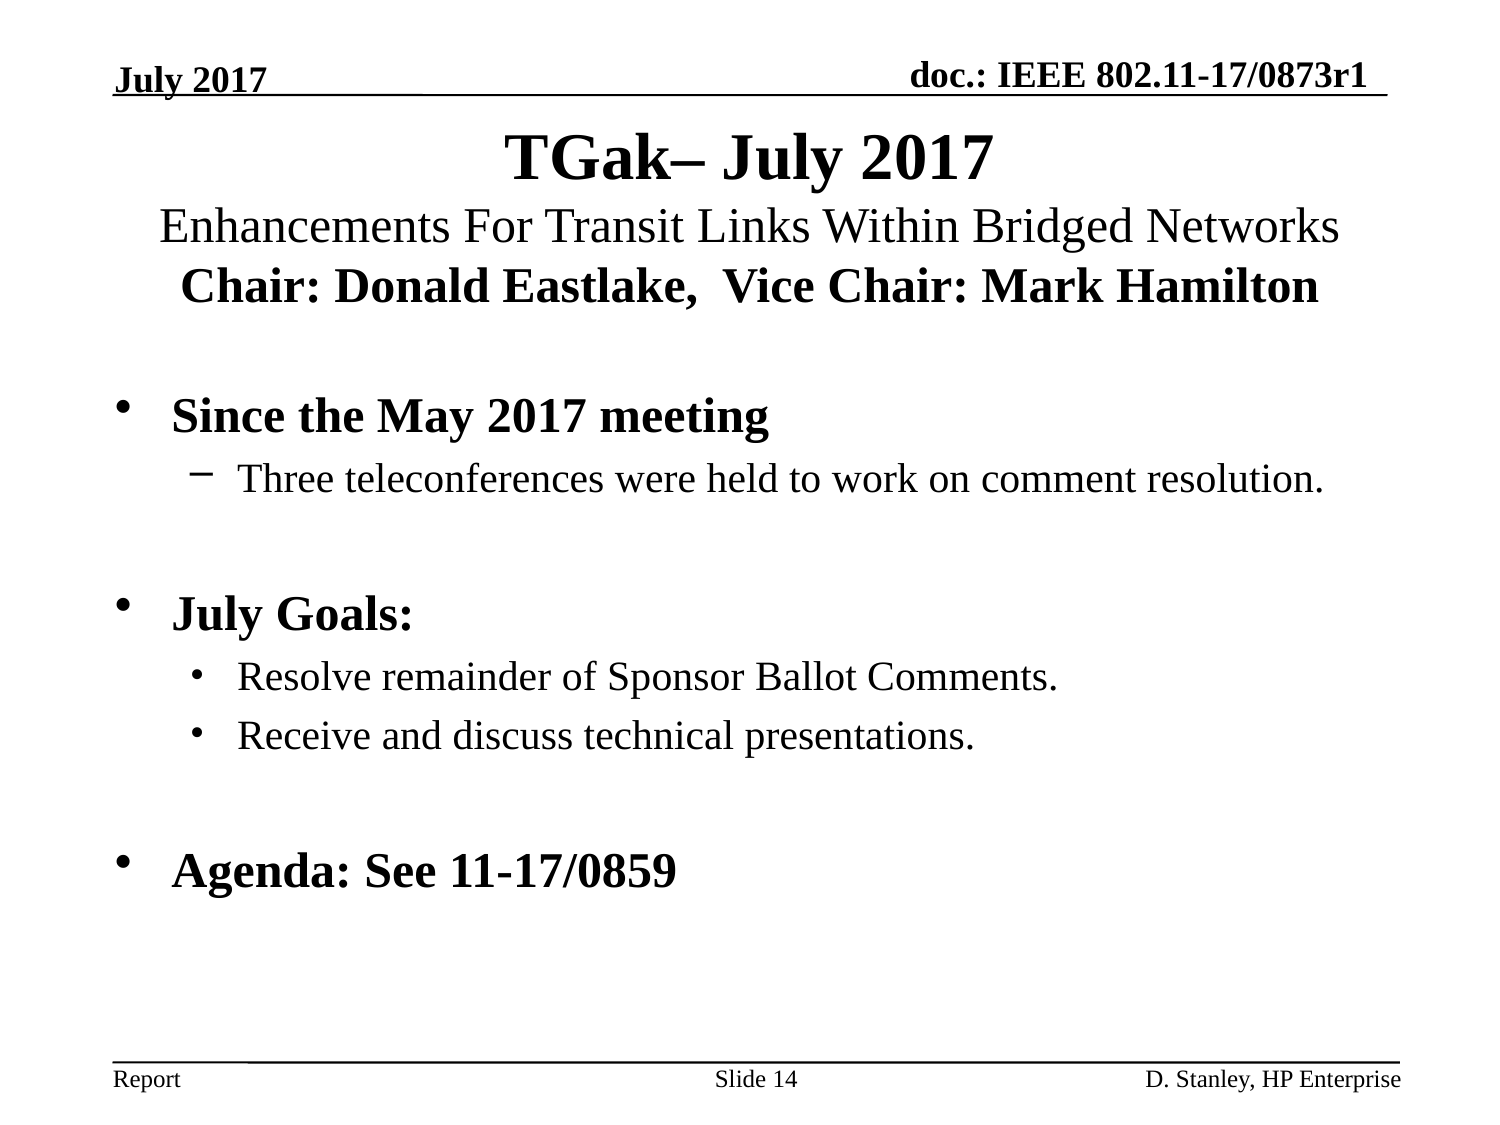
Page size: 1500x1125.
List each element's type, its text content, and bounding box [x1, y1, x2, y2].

slide_number Slide 14 [712, 1062, 800, 1093]
title TGak– July 2017 Enhancements For Transit Links Within Bridged Networks Chair: Donald Eastlake, Vice Chair: Mark Hamilton [112, 125, 1388, 300]
footer D. Stanley, HP Enterprise [1058, 1062, 1402, 1093]
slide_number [114, 54, 274, 100]
list Since the May 2017 meeting Three teleconferences were held to work on comment resolution. July Goals: Resolve remainder of Sponsor Ballot Comments. Receive and discuss technical presentations. Agenda: See 11-17/0859 [99, 375, 1475, 1125]
